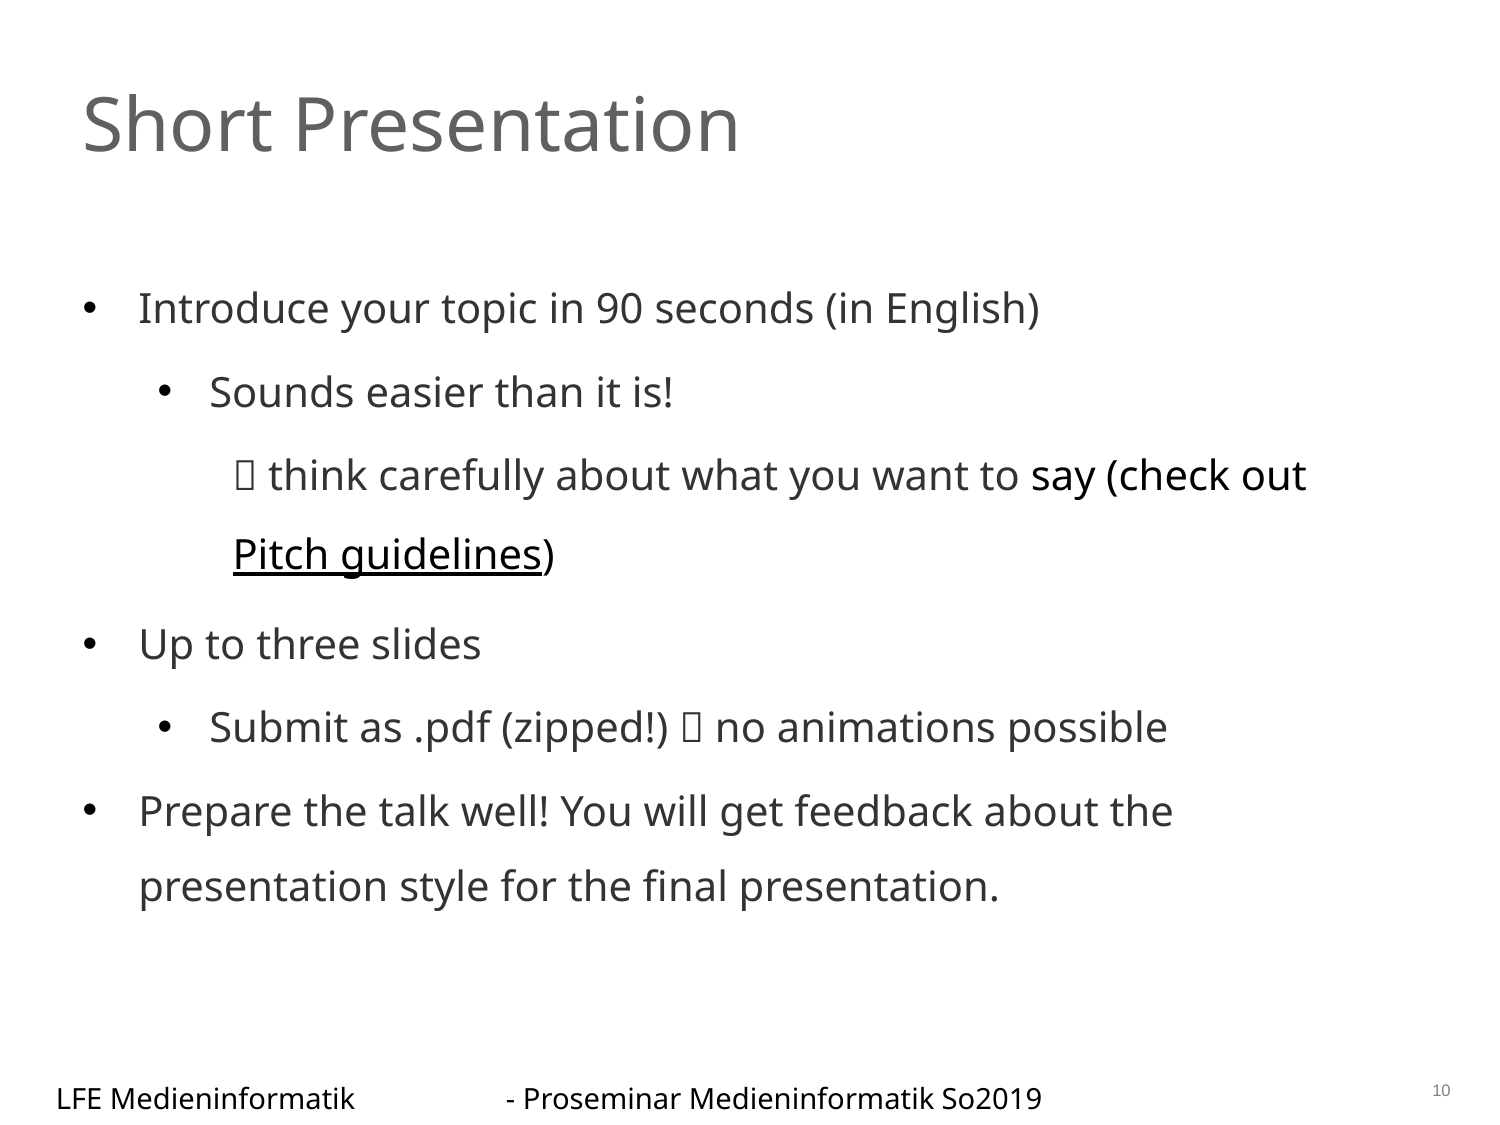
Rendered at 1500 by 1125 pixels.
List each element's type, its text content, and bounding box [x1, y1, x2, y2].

text_box Introduce your topic in 90 seconds (in English) Sounds easier than it is!  think carefully about what you want to say (check out Pitch guidelines) Up to three slides Submit as .pdf (zipped!)  no animations possible Prepare the talk well! You will get feedback about the presentation style for the final presentation. [74, 249, 1425, 1005]
text_box 10 [1366, 1072, 1459, 1108]
text_box Short Presentation [74, 28, 1425, 216]
